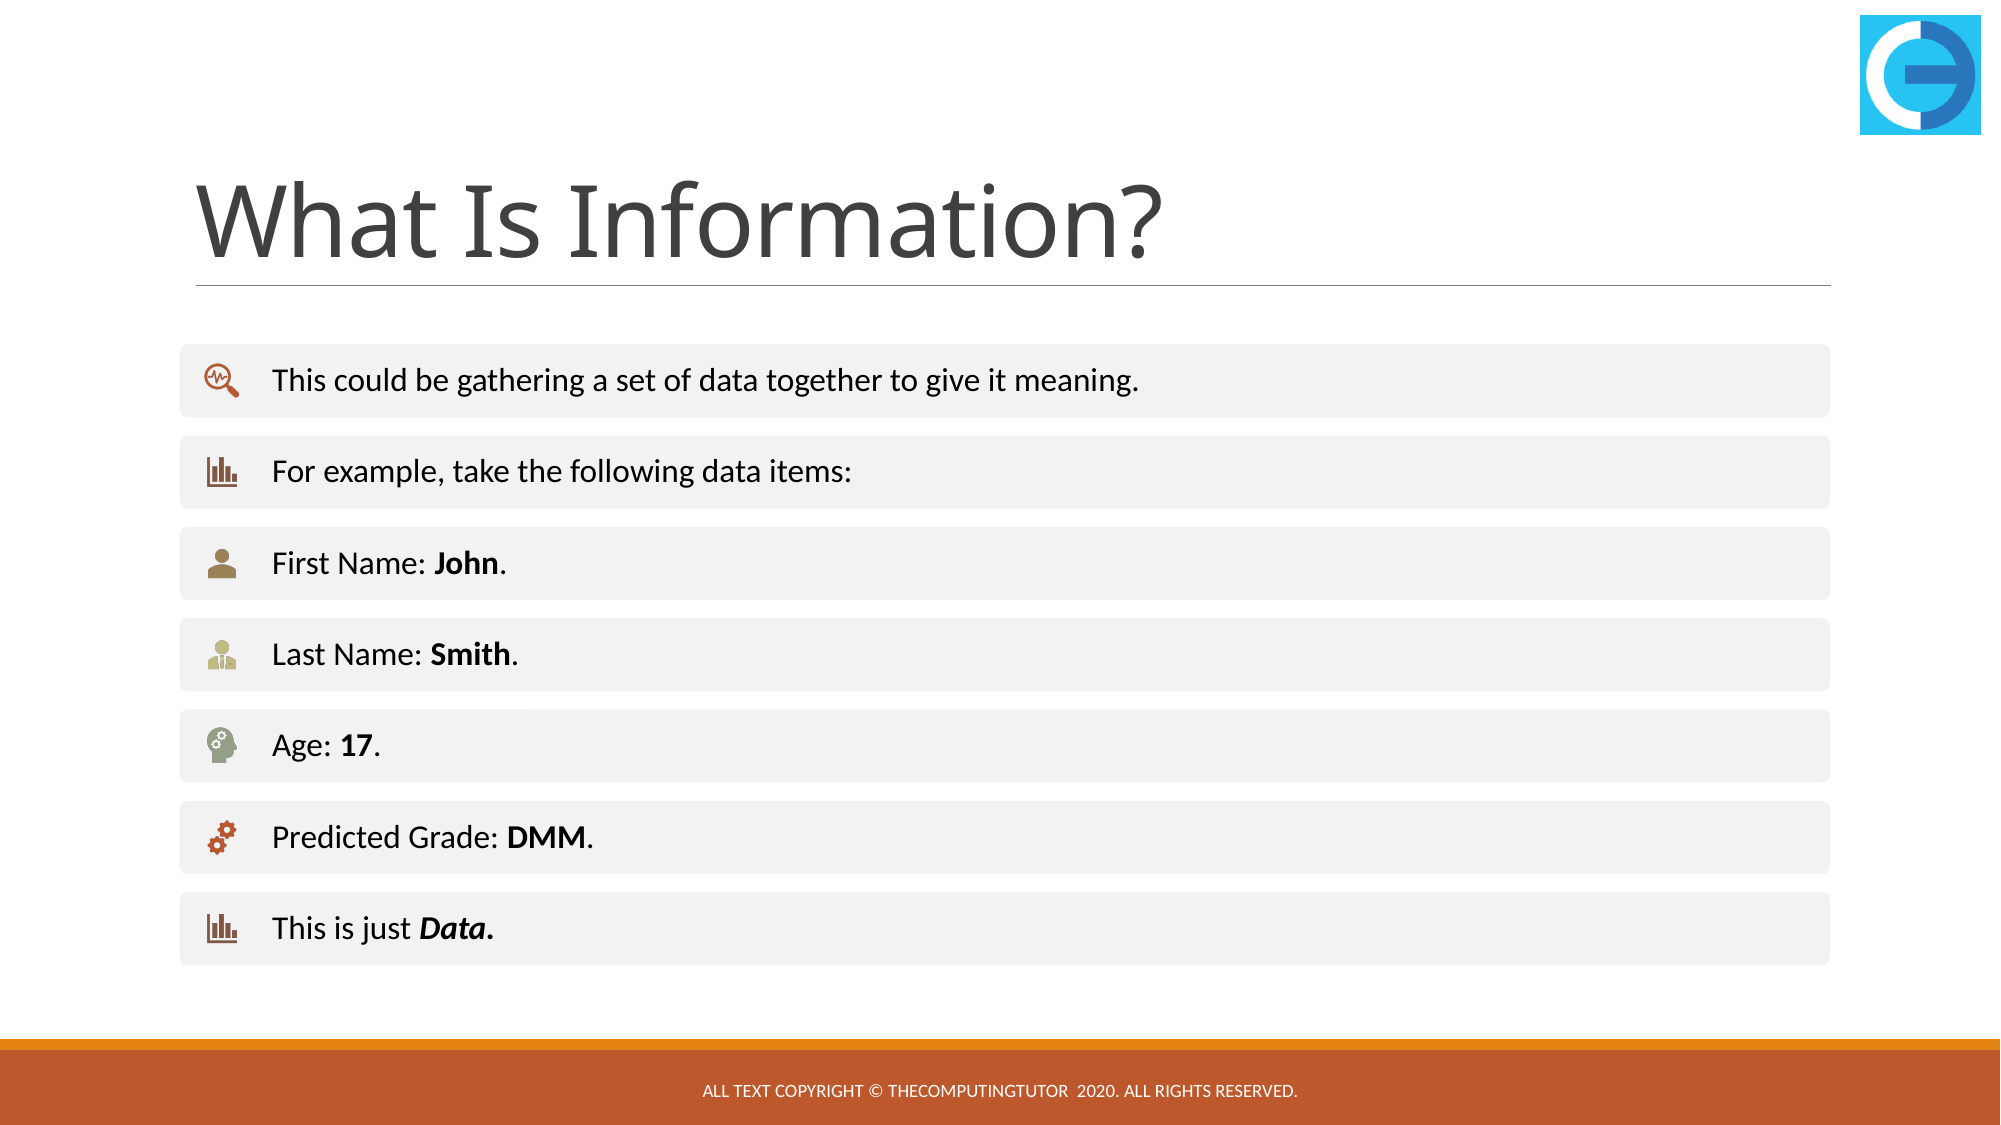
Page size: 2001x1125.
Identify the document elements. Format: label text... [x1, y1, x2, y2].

title What Is Information? [180, 47, 1830, 285]
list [179, 343, 1831, 966]
footer All text copyright © TheComputingTutor 2020. All rights Reserved. [604, 1059, 1396, 1120]
picture [1860, 15, 1981, 135]
